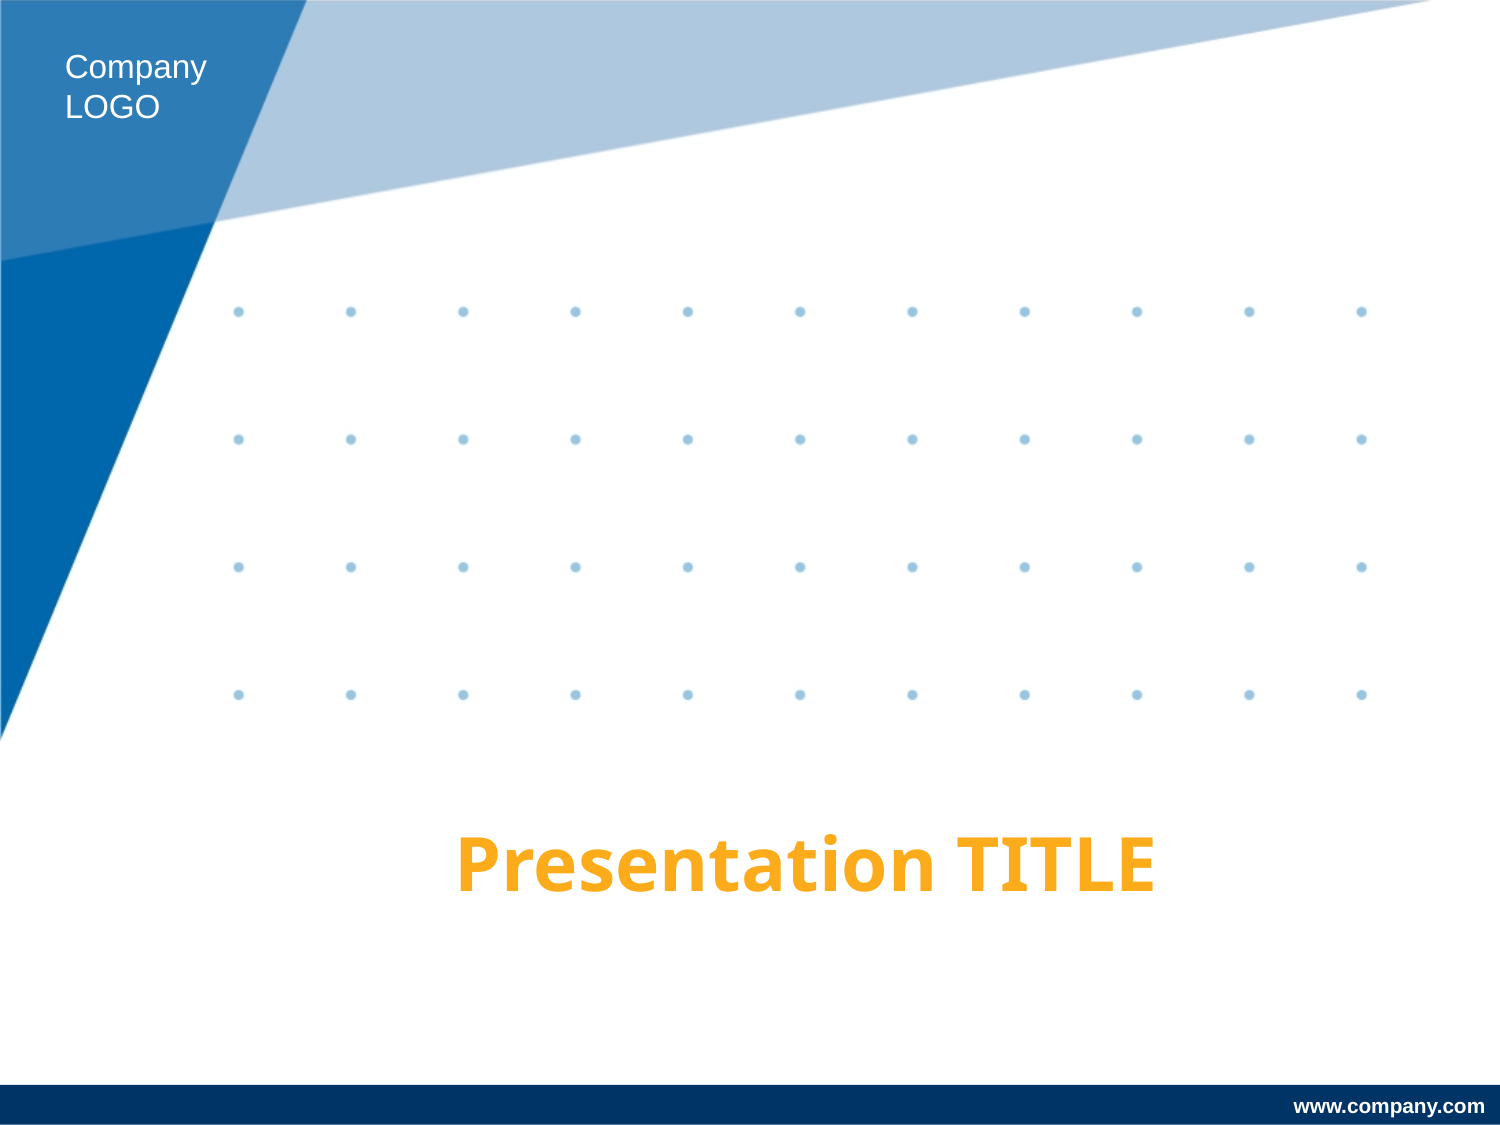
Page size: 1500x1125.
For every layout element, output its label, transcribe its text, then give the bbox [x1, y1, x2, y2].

text_box Company LOGO [50, 37, 325, 132]
picture [0, 0, 1500, 842]
title Presentation TITLE [249, 808, 1363, 1050]
